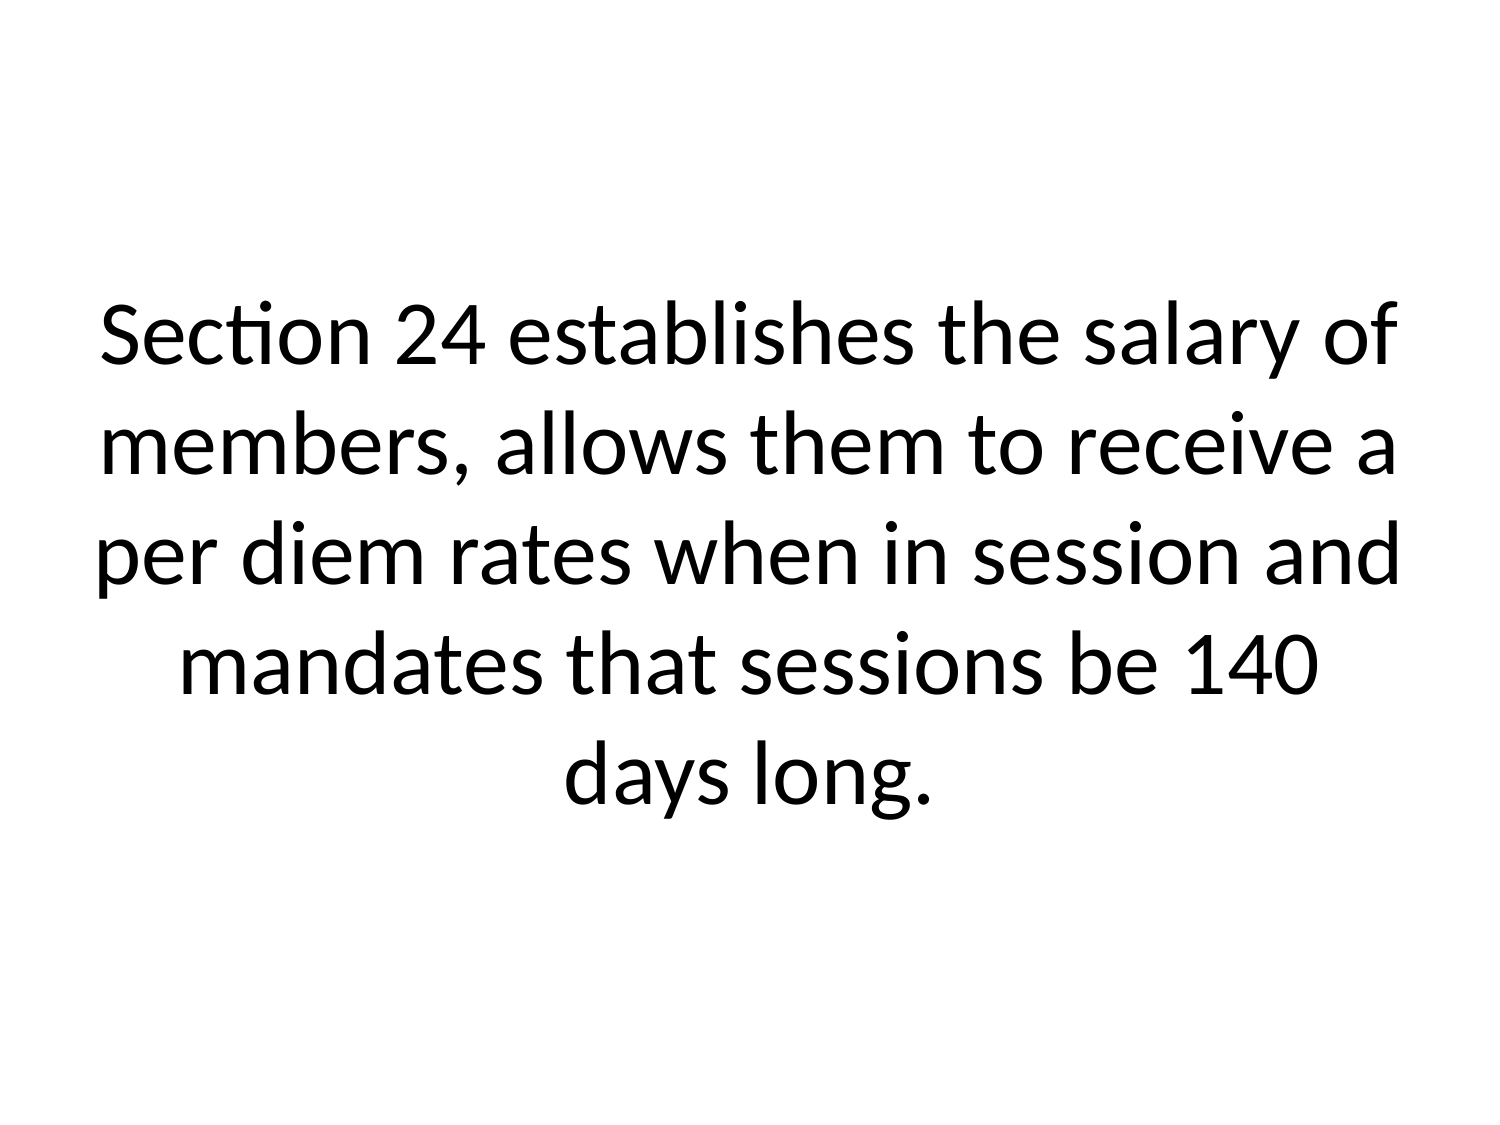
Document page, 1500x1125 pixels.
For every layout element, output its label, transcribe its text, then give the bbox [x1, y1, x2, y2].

title Section 24 establishes the salary of members, allows them to receive a per diem rates when in session and mandates that sessions be 140 days long. [75, 45, 1425, 1050]
